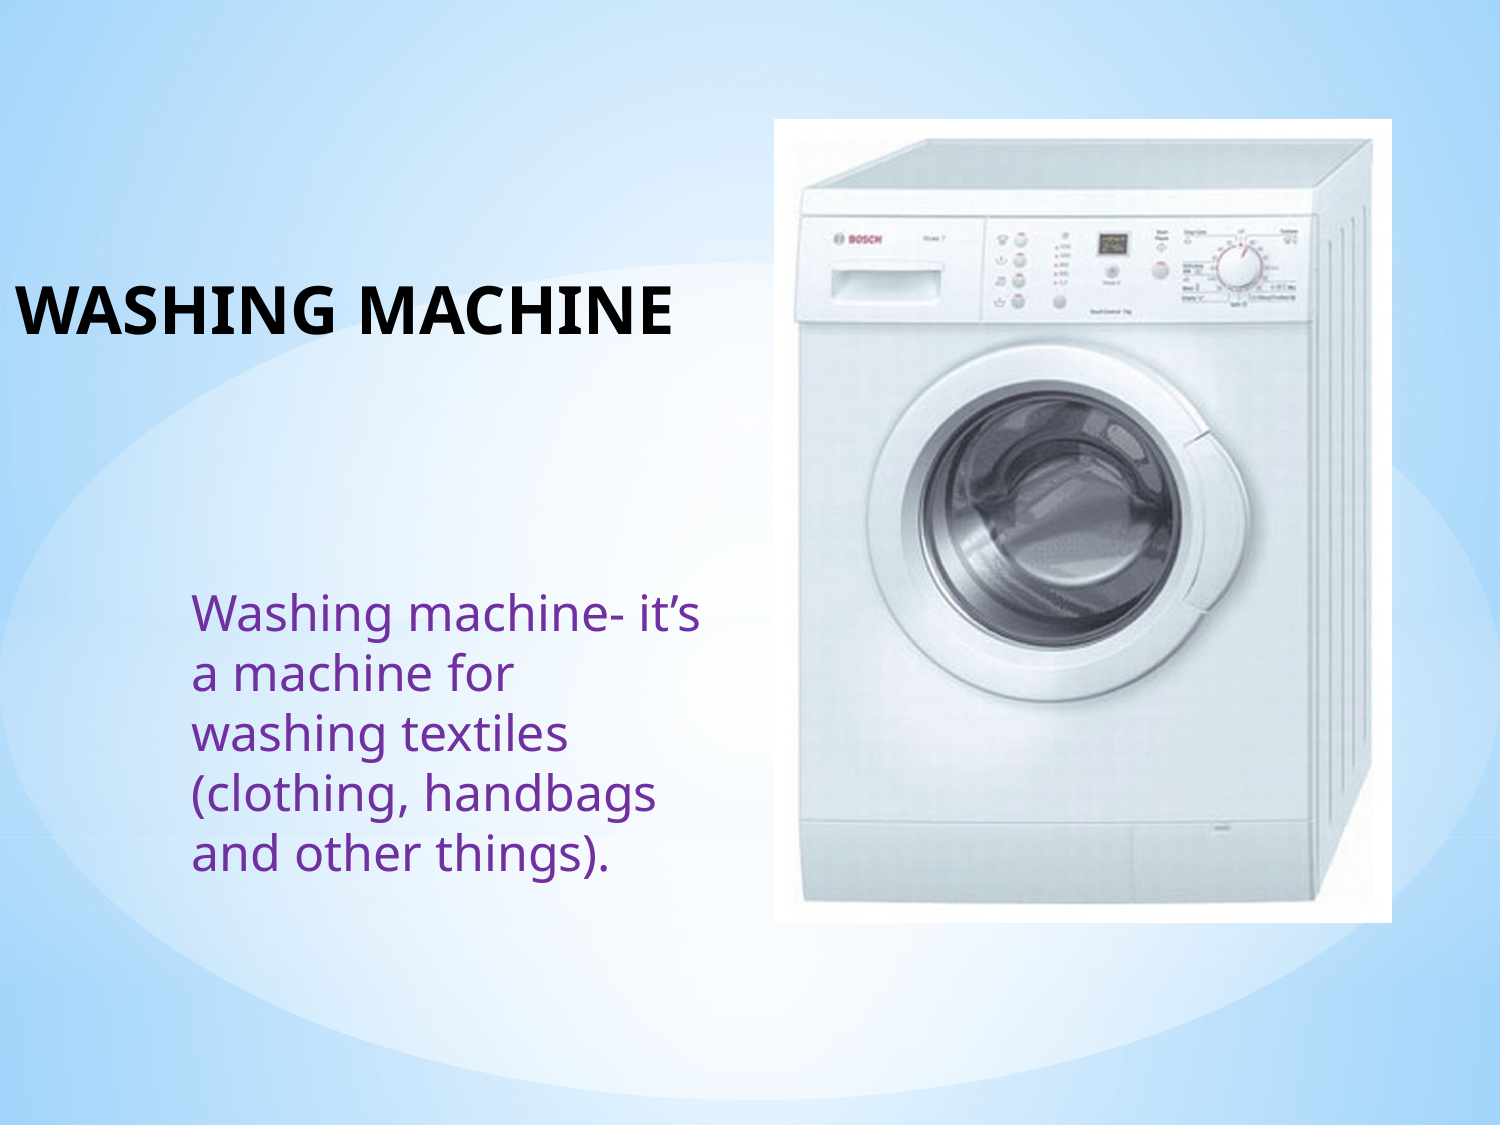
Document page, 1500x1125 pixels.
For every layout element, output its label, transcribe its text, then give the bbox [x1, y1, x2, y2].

title WASHING MACHINE [0, 78, 703, 356]
list Washing machine- it’s a machine for washing textiles (clothing, handbags and other things). [176, 573, 733, 925]
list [774, 119, 1392, 924]
